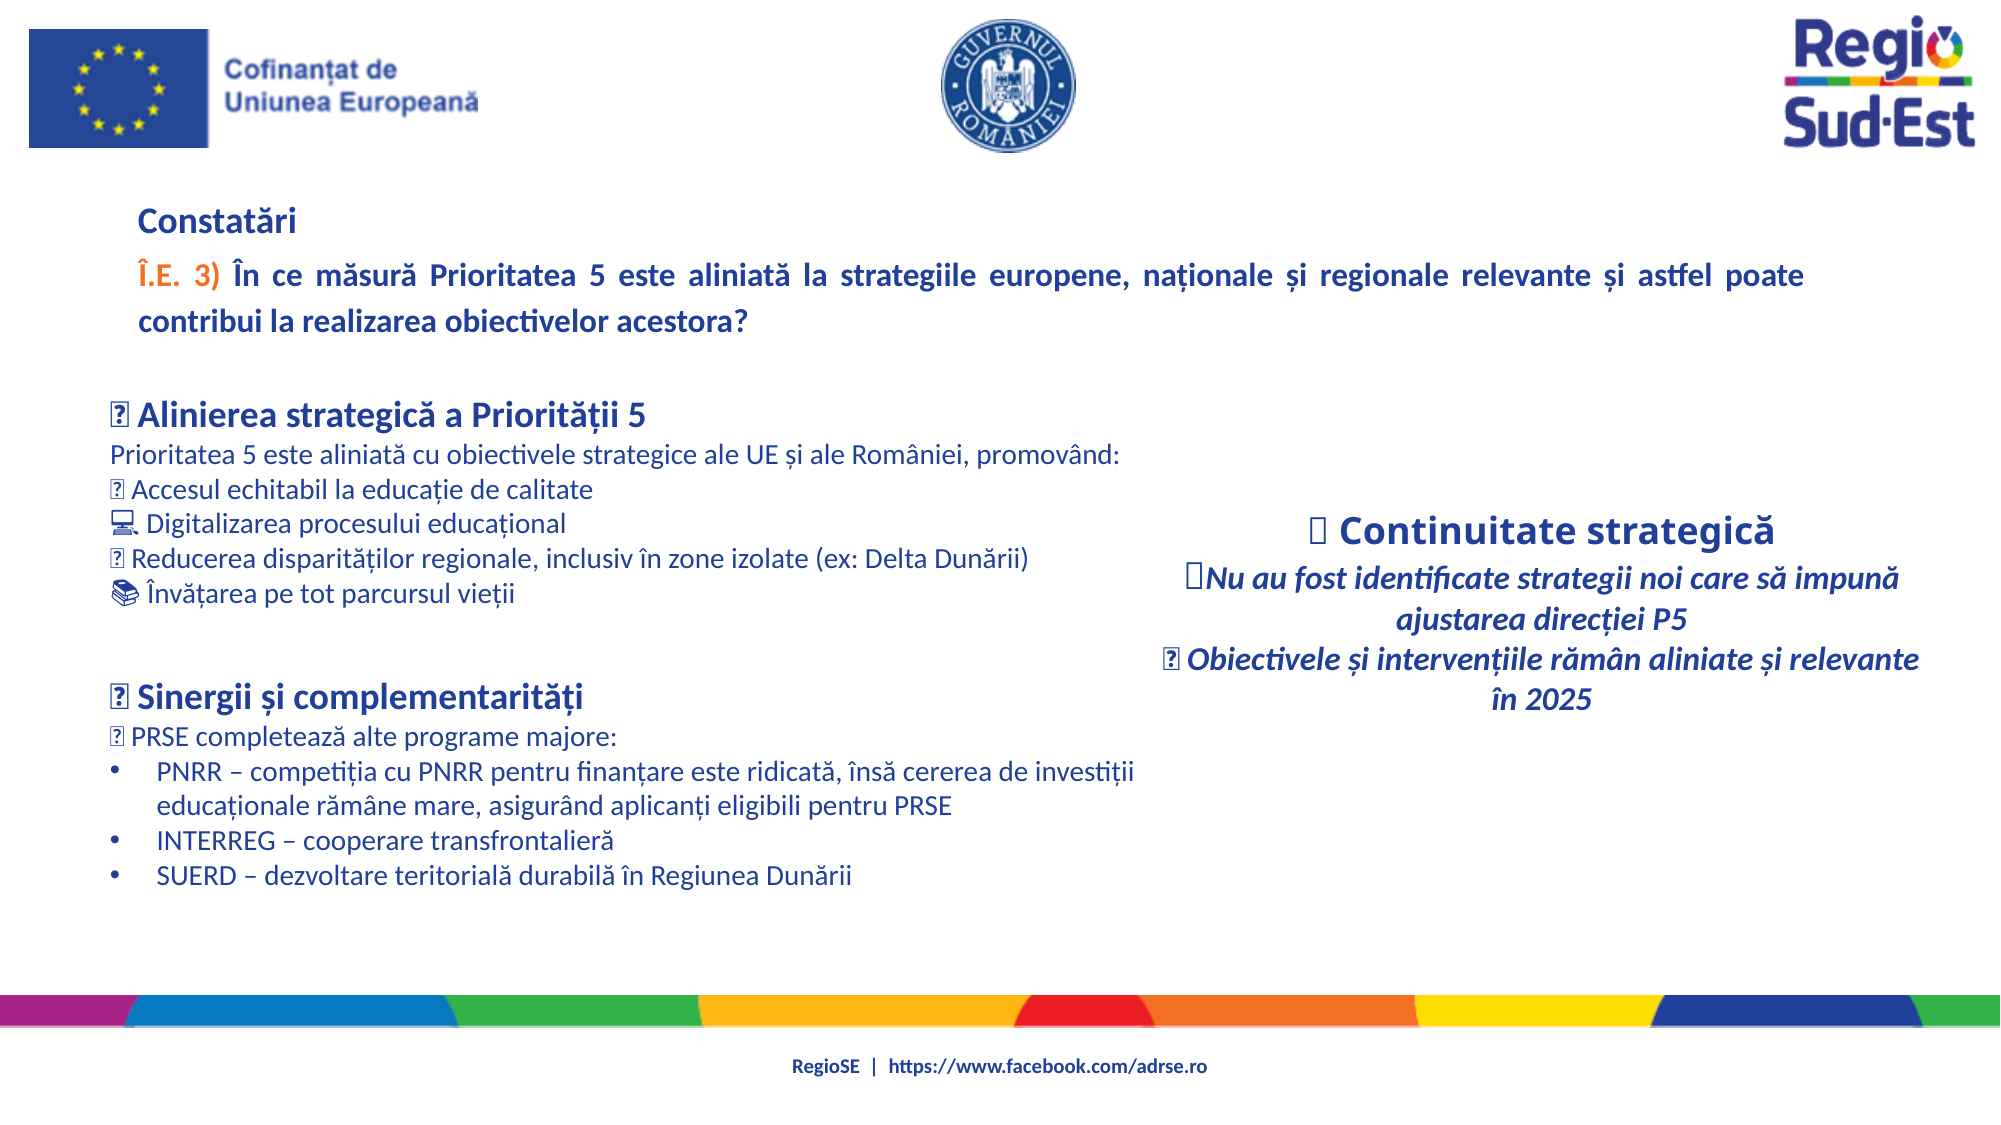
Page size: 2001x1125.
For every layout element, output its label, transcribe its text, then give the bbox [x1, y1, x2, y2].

picture [28, 28, 478, 148]
text_box 🤝 Sinergii și complementarități 🧩 PRSE completează alte programe majore: PNRR – competiția cu PNRR pentru finanțare este ridicată, însă cererea de investiții educaționale rămâne mare, asigurând aplicanți eligibili pentru PRSE INTERREG – cooperare transfrontalieră SUERD – dezvoltare teritorială durabilă în Regiunea Dunării [95, 664, 1179, 899]
picture [941, 19, 1076, 153]
text_box RegioSE | https://www.facebook.com/adrse.ro [776, 1029, 1223, 1085]
picture [1759, 0, 2000, 220]
text_box 🎯 Alinierea strategică a Priorității 5 Prioritatea 5 este aliniată cu obiectivele strategice ale UE și ale României, promovând: 🏫 Accesul echitabil la educație de calitate 💻 Digitalizarea procesului educațional 📍 Reducerea disparităților regionale, inclusiv în zone izolate (ex: Delta Dunării) 📚 Învățarea pe tot parcursul vieții [95, 382, 1405, 618]
picture [0, 995, 2000, 1029]
text_box 🔄 Continuitate strategică 📌Nu au fost identificate strategii noi care să impună ajustarea direcției P5 ✅ Obiectivele și intervențiile rămân aliniate și relevante în 2025 [1135, 499, 1949, 725]
text_box Î.E. 3) În ce măsură Prioritatea 5 este aliniată la strategiile europene, naționale și regionale relevante și astfel poate contribui la realizarea obiectivelor acestora? [123, 240, 1823, 301]
text_box Constatări [123, 188, 1223, 240]
